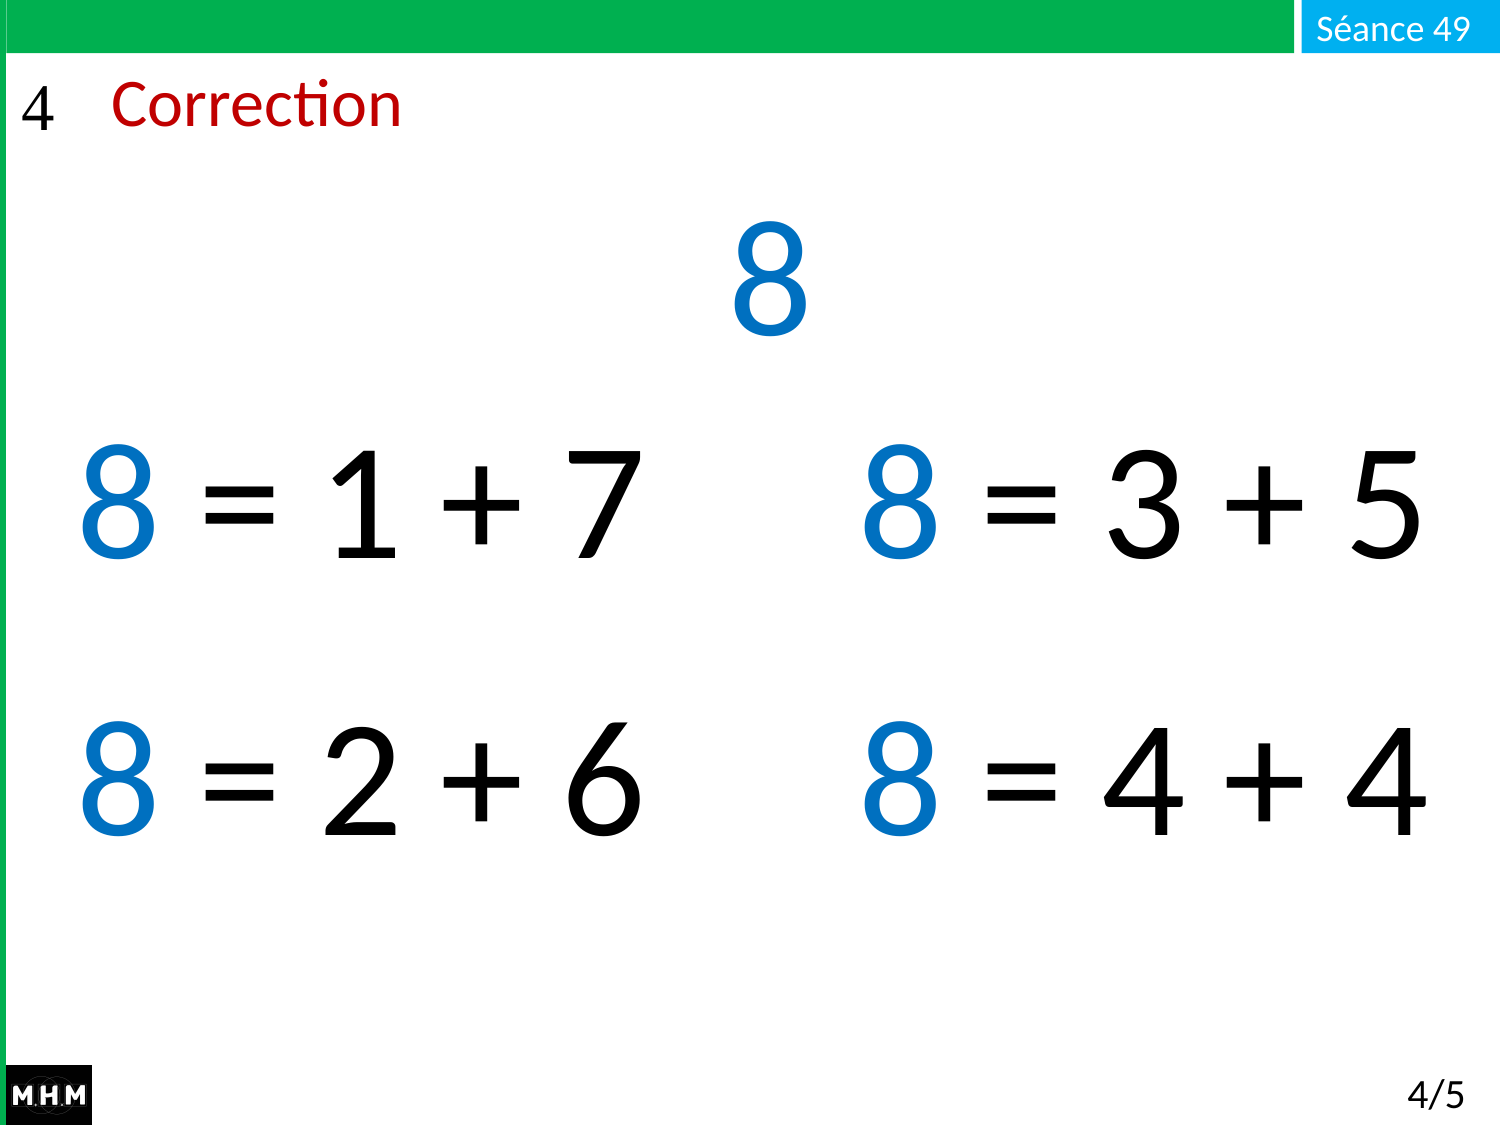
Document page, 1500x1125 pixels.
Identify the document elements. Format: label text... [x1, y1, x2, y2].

text_box 8 = 4 + 4 [843, 661, 1500, 877]
text_box 8 = 3 + 5 [843, 384, 1500, 599]
picture [6, 1065, 92, 1125]
text_box 8 = 1 + 7 [61, 384, 811, 599]
text_box 8 = 2 + 6 [61, 661, 811, 877]
list 4/5 [1373, 1064, 1500, 1125]
text_box 8 [713, 160, 832, 376]
title Correction [96, 60, 1391, 150]
